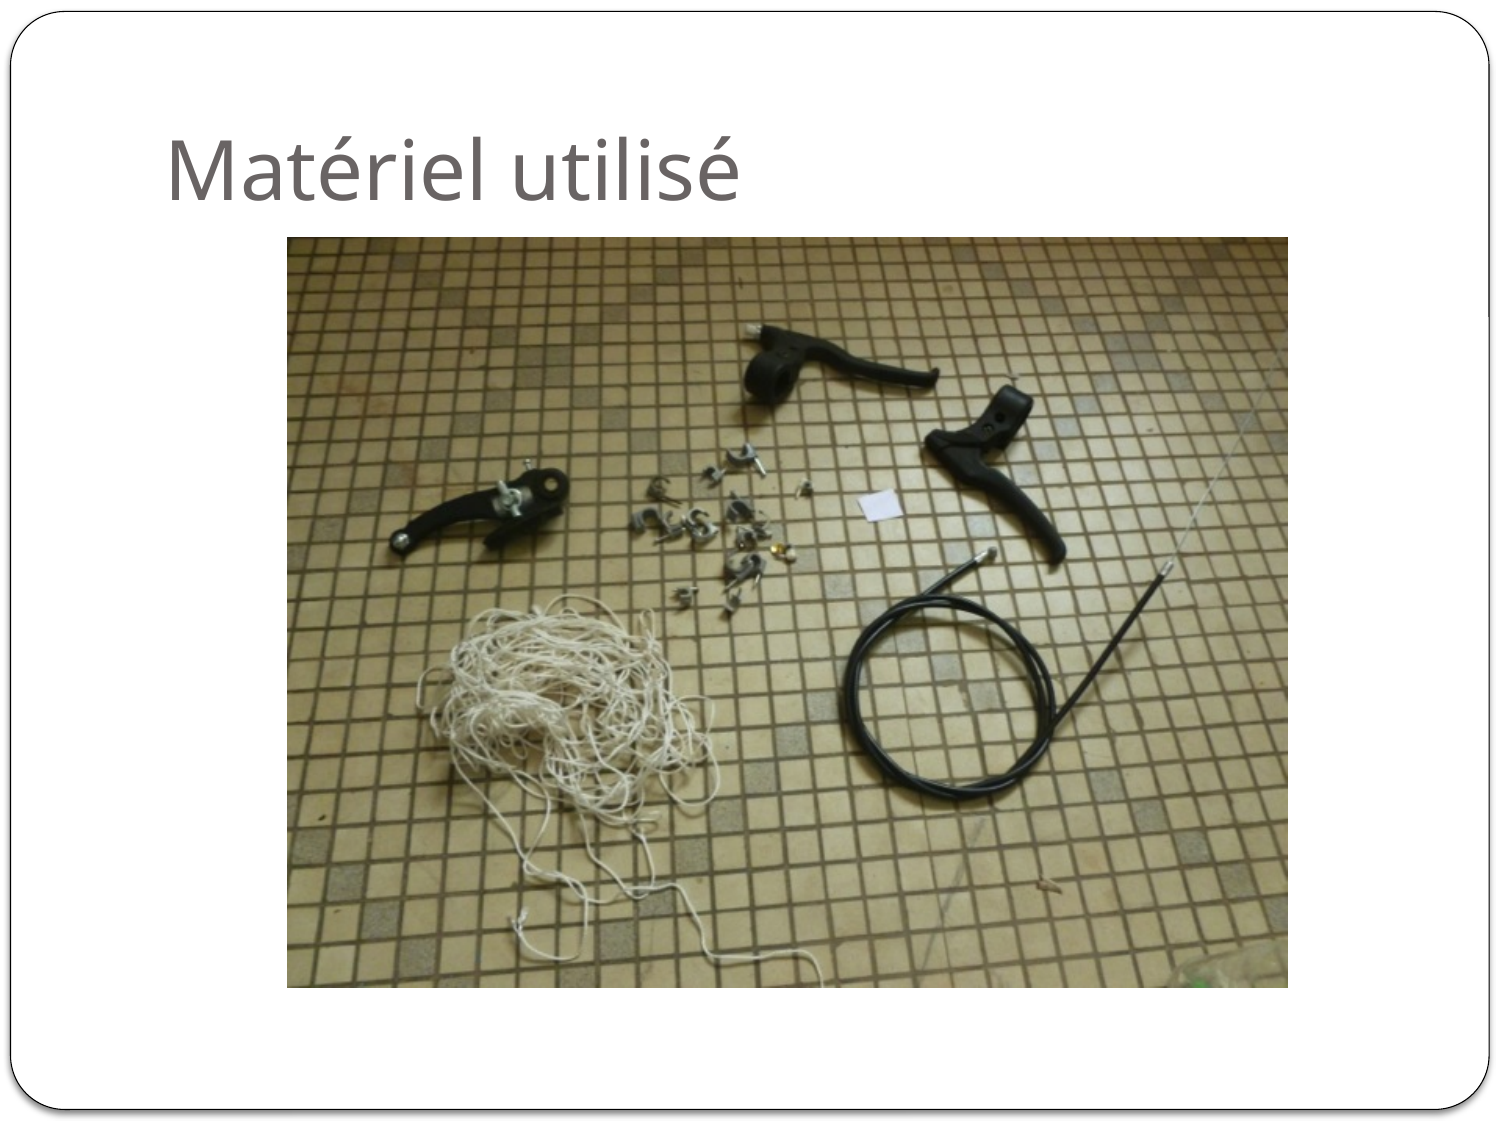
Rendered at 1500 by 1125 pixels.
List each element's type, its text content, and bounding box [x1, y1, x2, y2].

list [287, 237, 1288, 988]
title Matériel utilisé [150, 45, 1425, 233]
